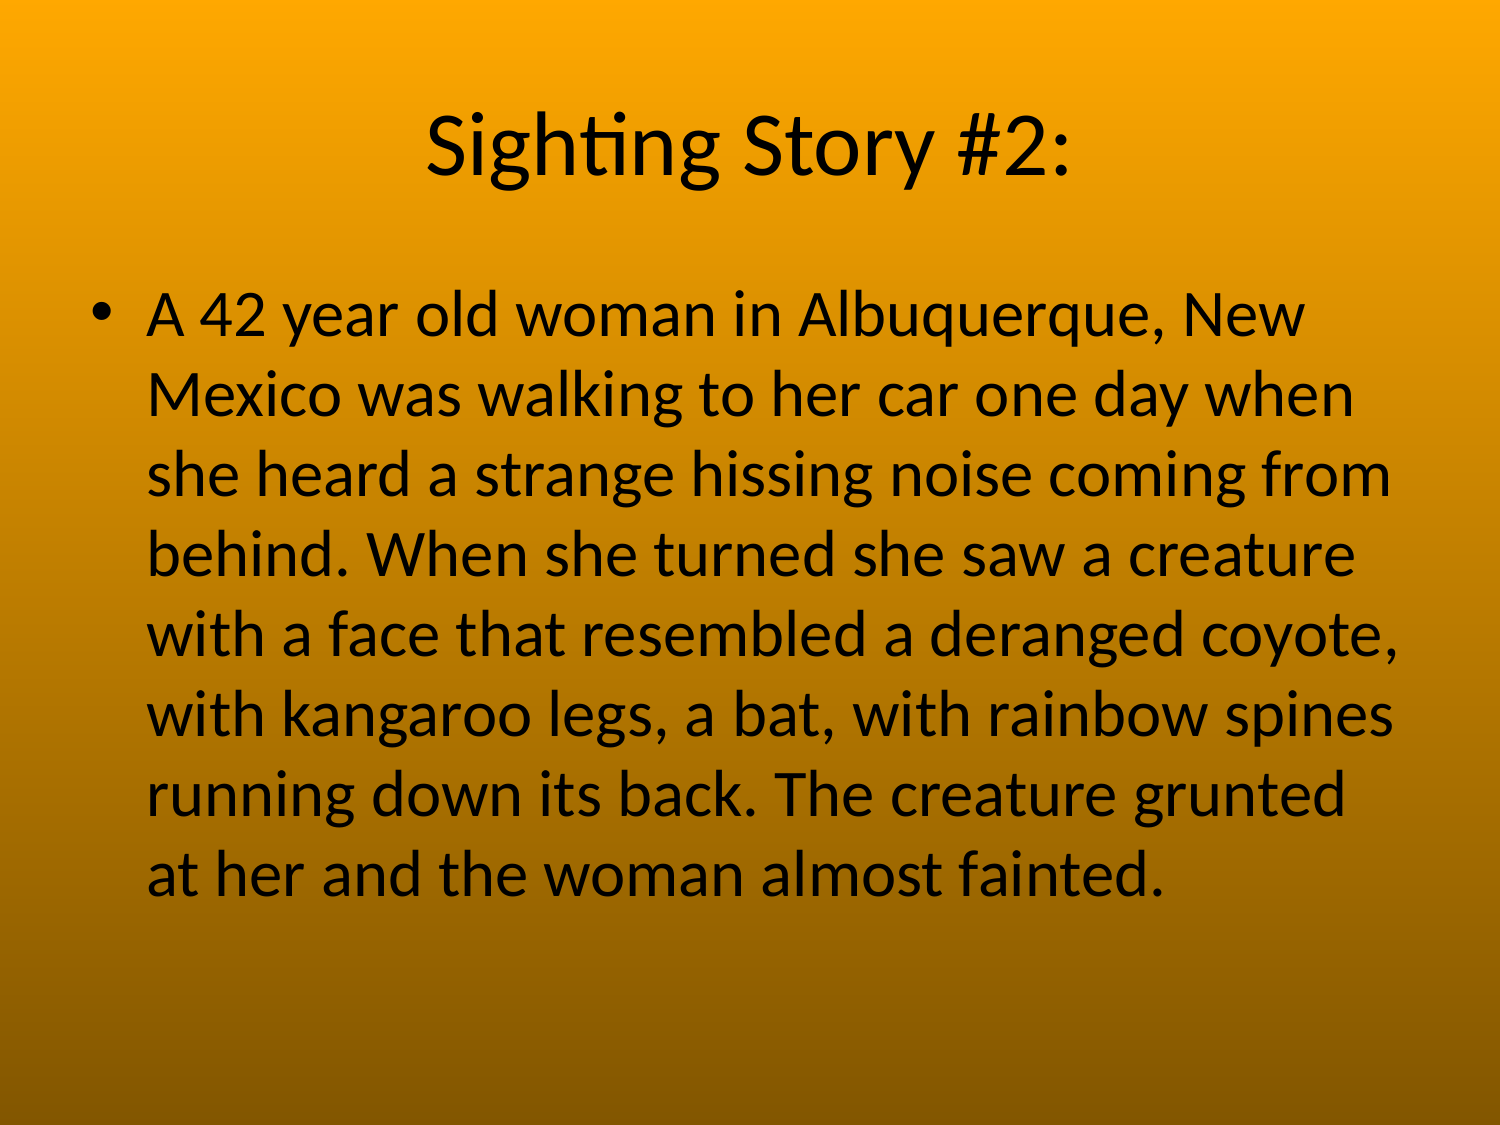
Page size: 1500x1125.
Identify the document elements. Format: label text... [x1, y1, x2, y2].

list A 42 year old woman in Albuquerque, New Mexico was walking to her car one day when she heard a strange hissing noise coming from behind. When she turned she saw a creature with a face that resembled a deranged coyote, with kangaroo legs, a bat, with rainbow spines running down its back. The creature grunted at her and the woman almost fainted. [75, 262, 1425, 1005]
title Sighting Story #2: [75, 45, 1425, 233]
